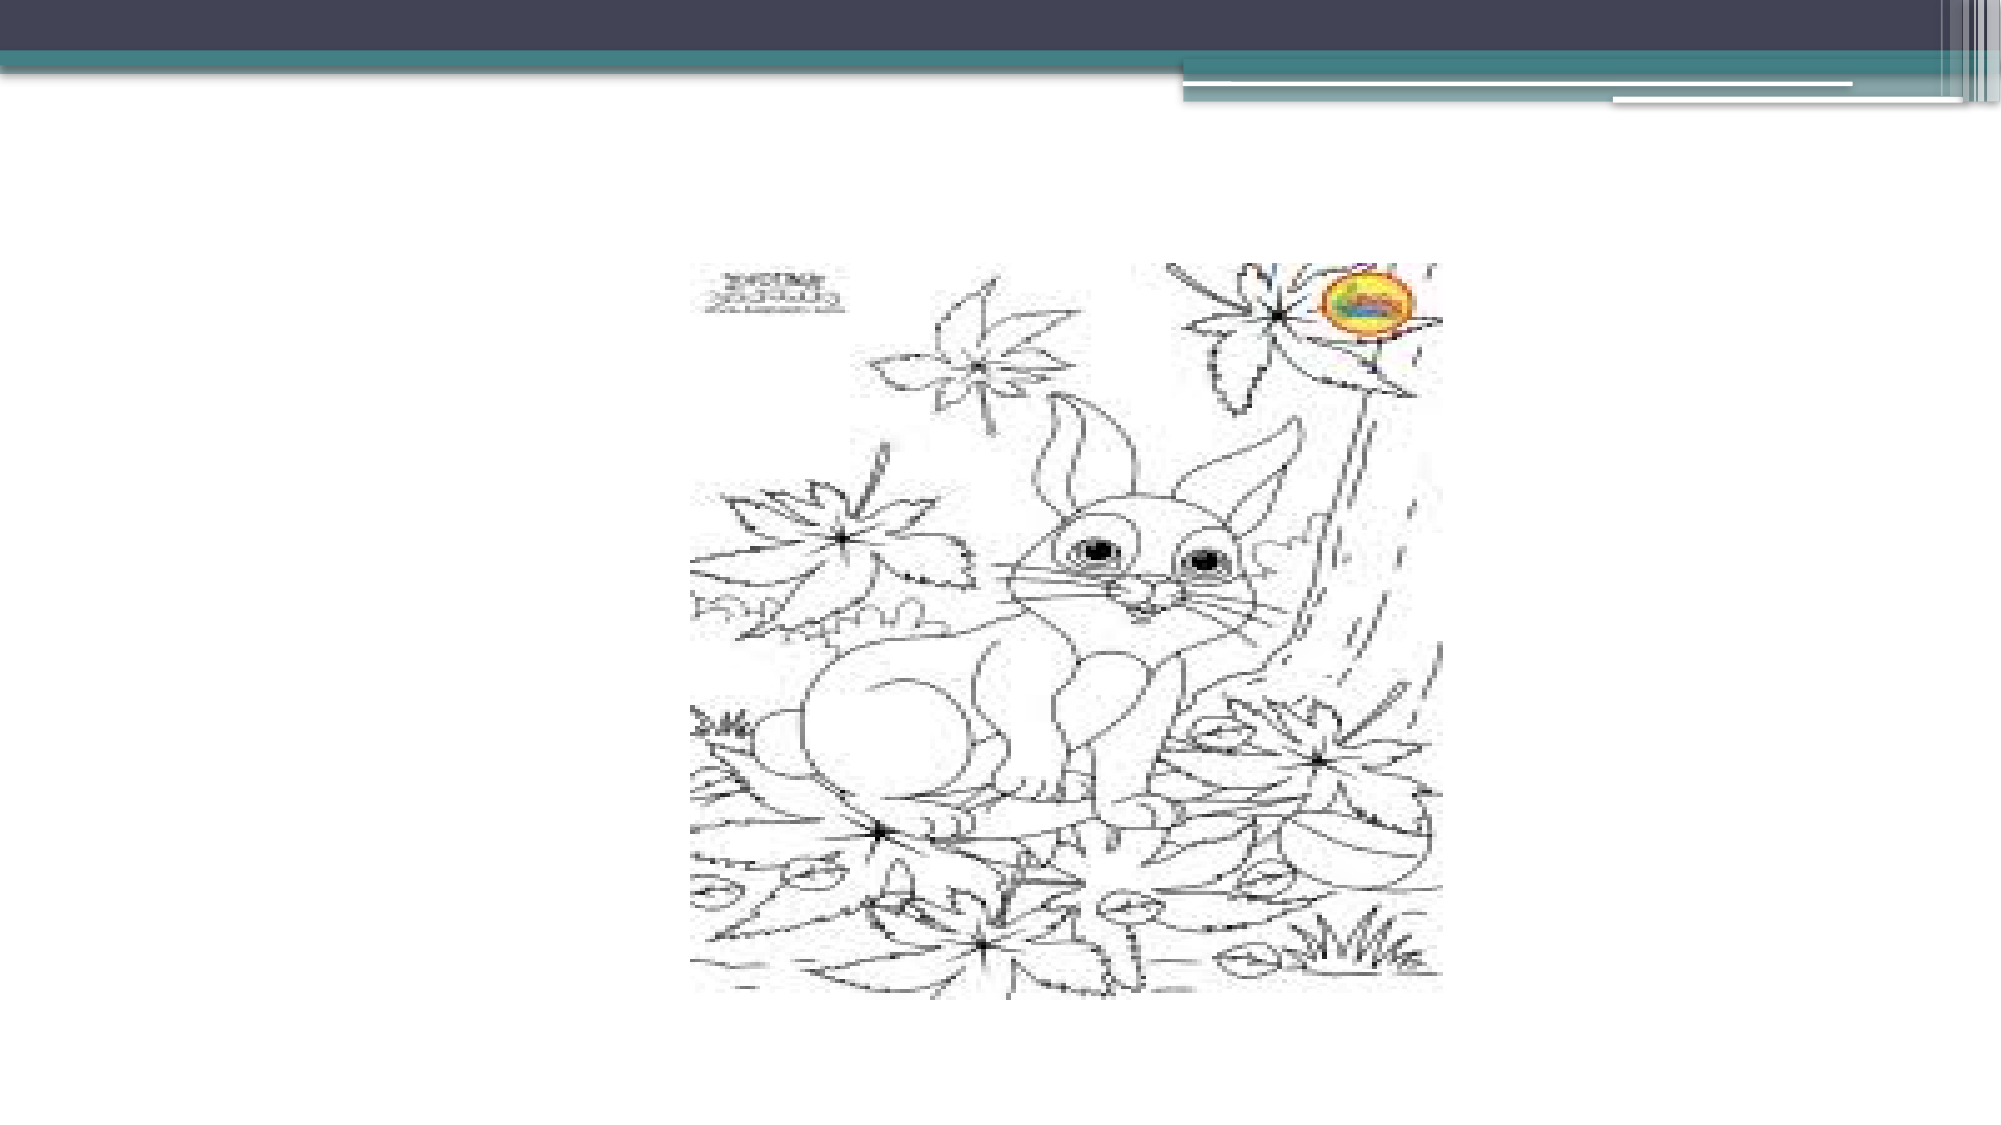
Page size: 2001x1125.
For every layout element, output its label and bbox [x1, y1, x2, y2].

picture [690, 263, 1443, 1001]
